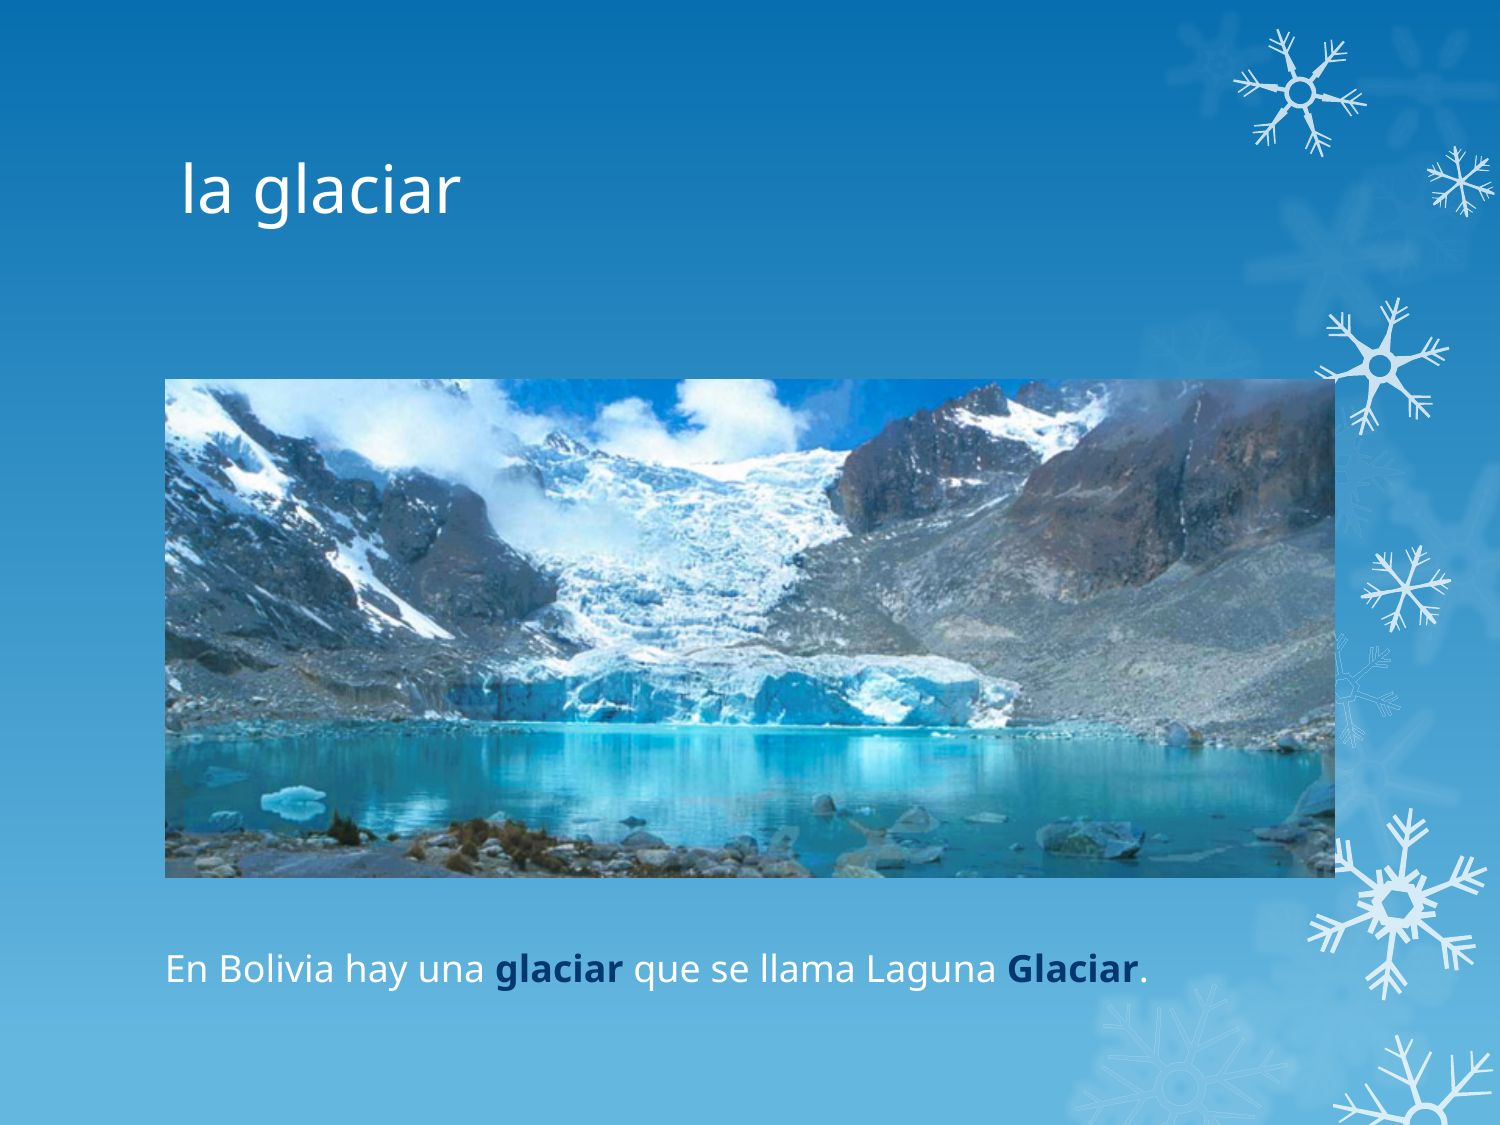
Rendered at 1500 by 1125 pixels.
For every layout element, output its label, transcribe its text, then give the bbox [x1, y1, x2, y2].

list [165, 378, 1335, 879]
title la glaciar [165, 110, 1335, 263]
text_box En Bolivia hay una glaciar que se llama Laguna Glaciar. [149, 937, 1363, 998]
